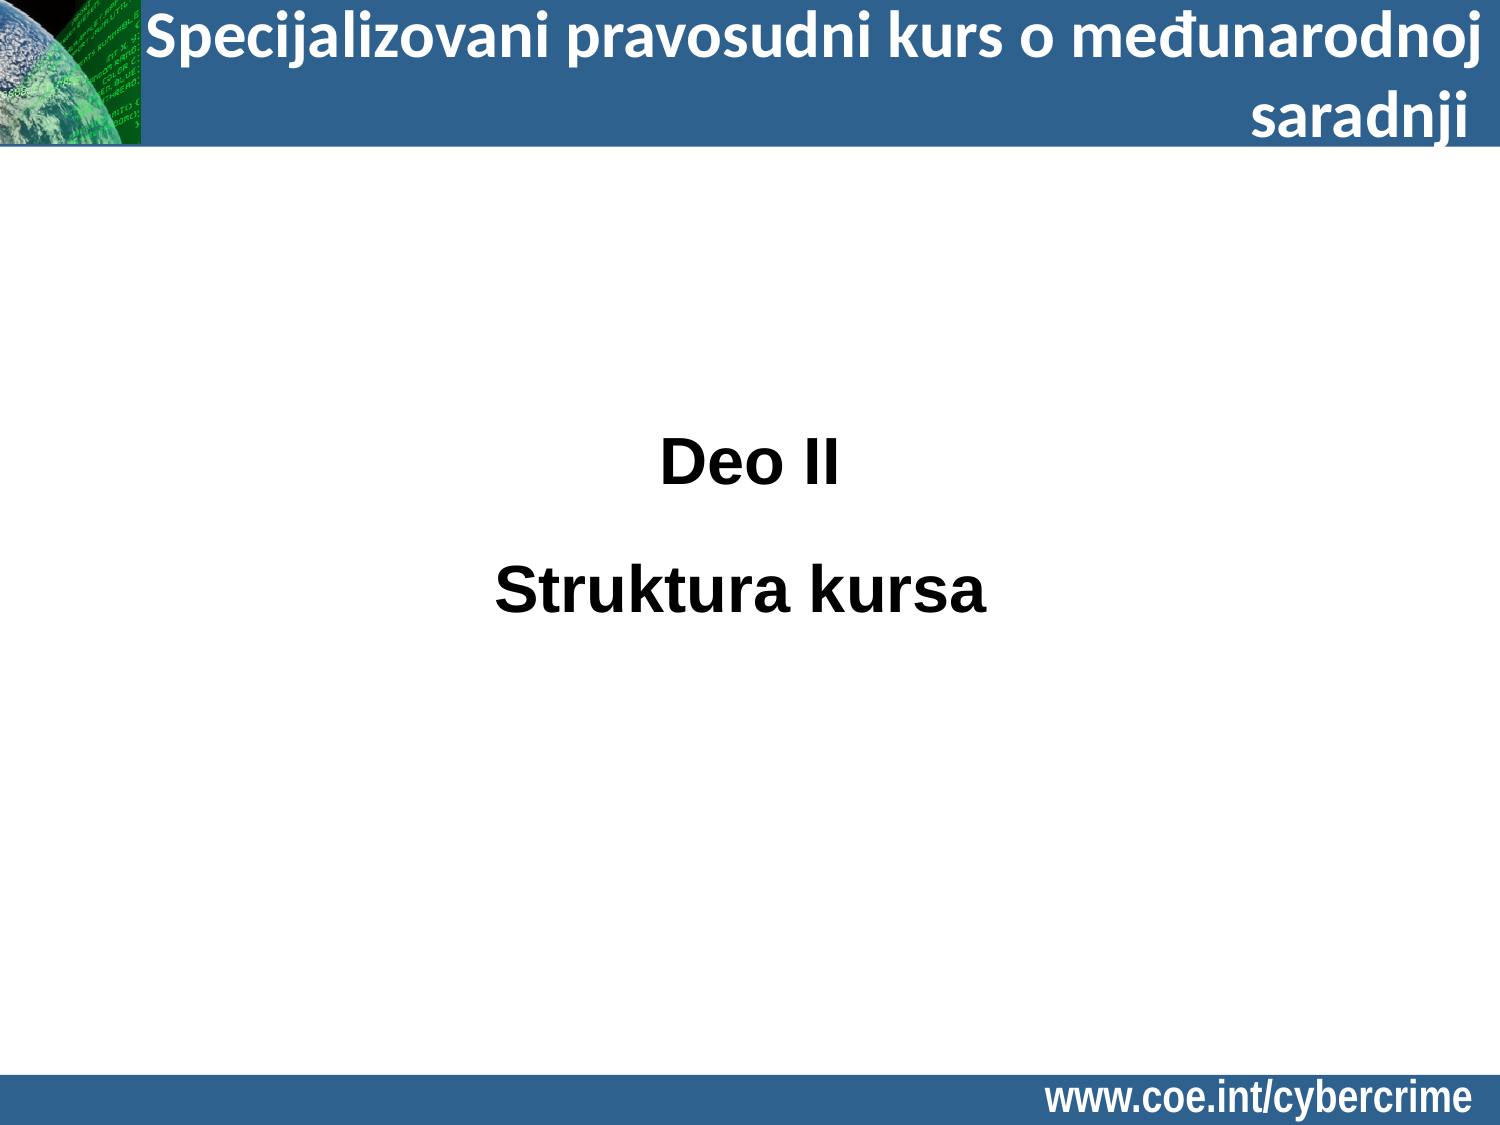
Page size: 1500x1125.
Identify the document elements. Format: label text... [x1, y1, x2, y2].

text_box Deo II Struktura kursa [50, 425, 1450, 633]
text_box Specijalizovani pravosudni kurs o međunarodnoj saradnji [143, 0, 1500, 149]
text_box www.coe.int/cybercrime [1030, 1059, 1500, 1125]
picture [0, 0, 141, 144]
text_box [0, 1073, 1030, 1125]
